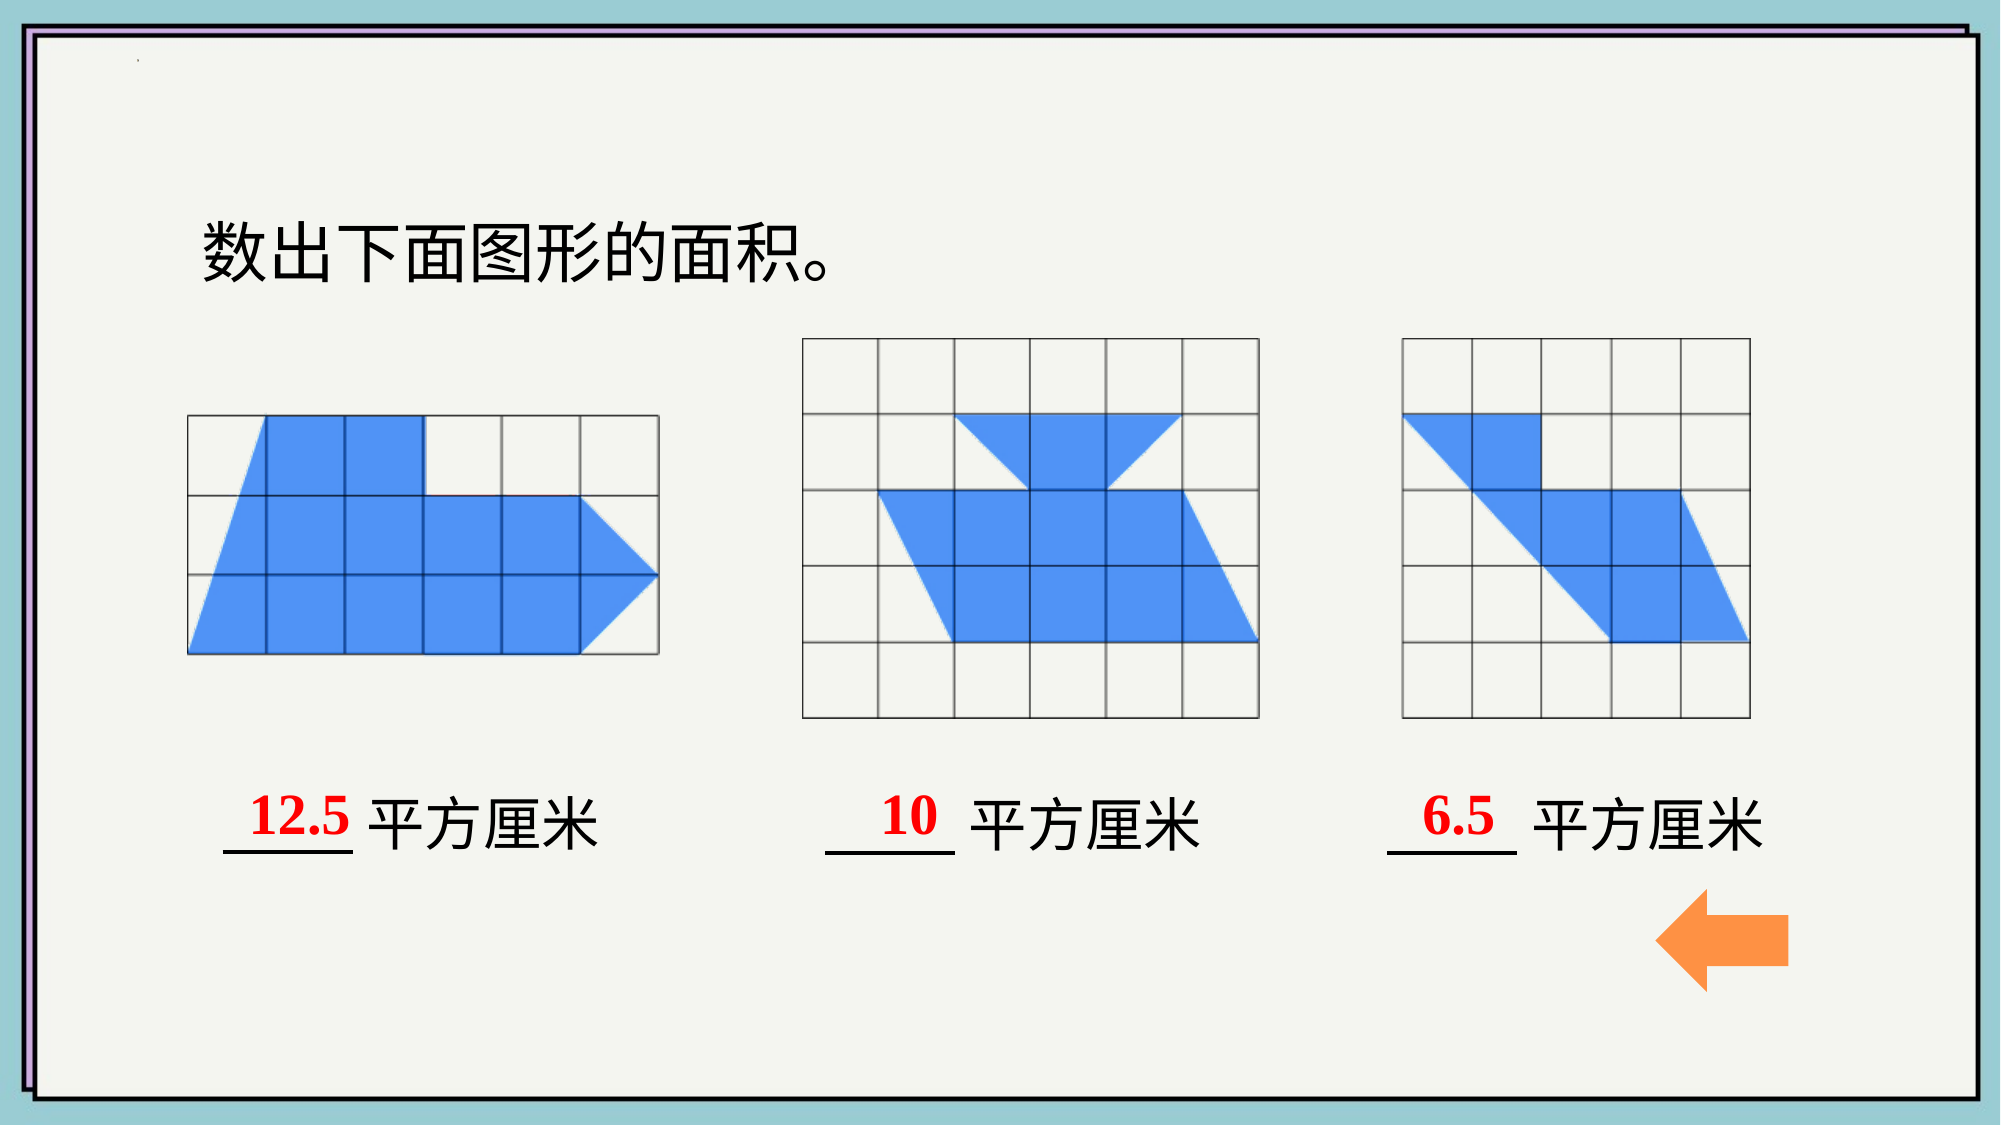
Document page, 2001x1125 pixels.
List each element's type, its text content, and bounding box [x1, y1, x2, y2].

picture [0, 0, 2001, 1125]
text_box 平方厘米 [207, 780, 615, 865]
text_box 10 [865, 768, 954, 854]
text_box 平方厘米 [1372, 781, 1780, 866]
text_box 数出下面图形的面积。 [187, 203, 926, 298]
text_box 平方厘米 [810, 781, 1217, 866]
text_box [1655, 889, 1789, 993]
text_box 12.5 [233, 768, 366, 854]
text_box 6.5 [1407, 768, 1511, 854]
